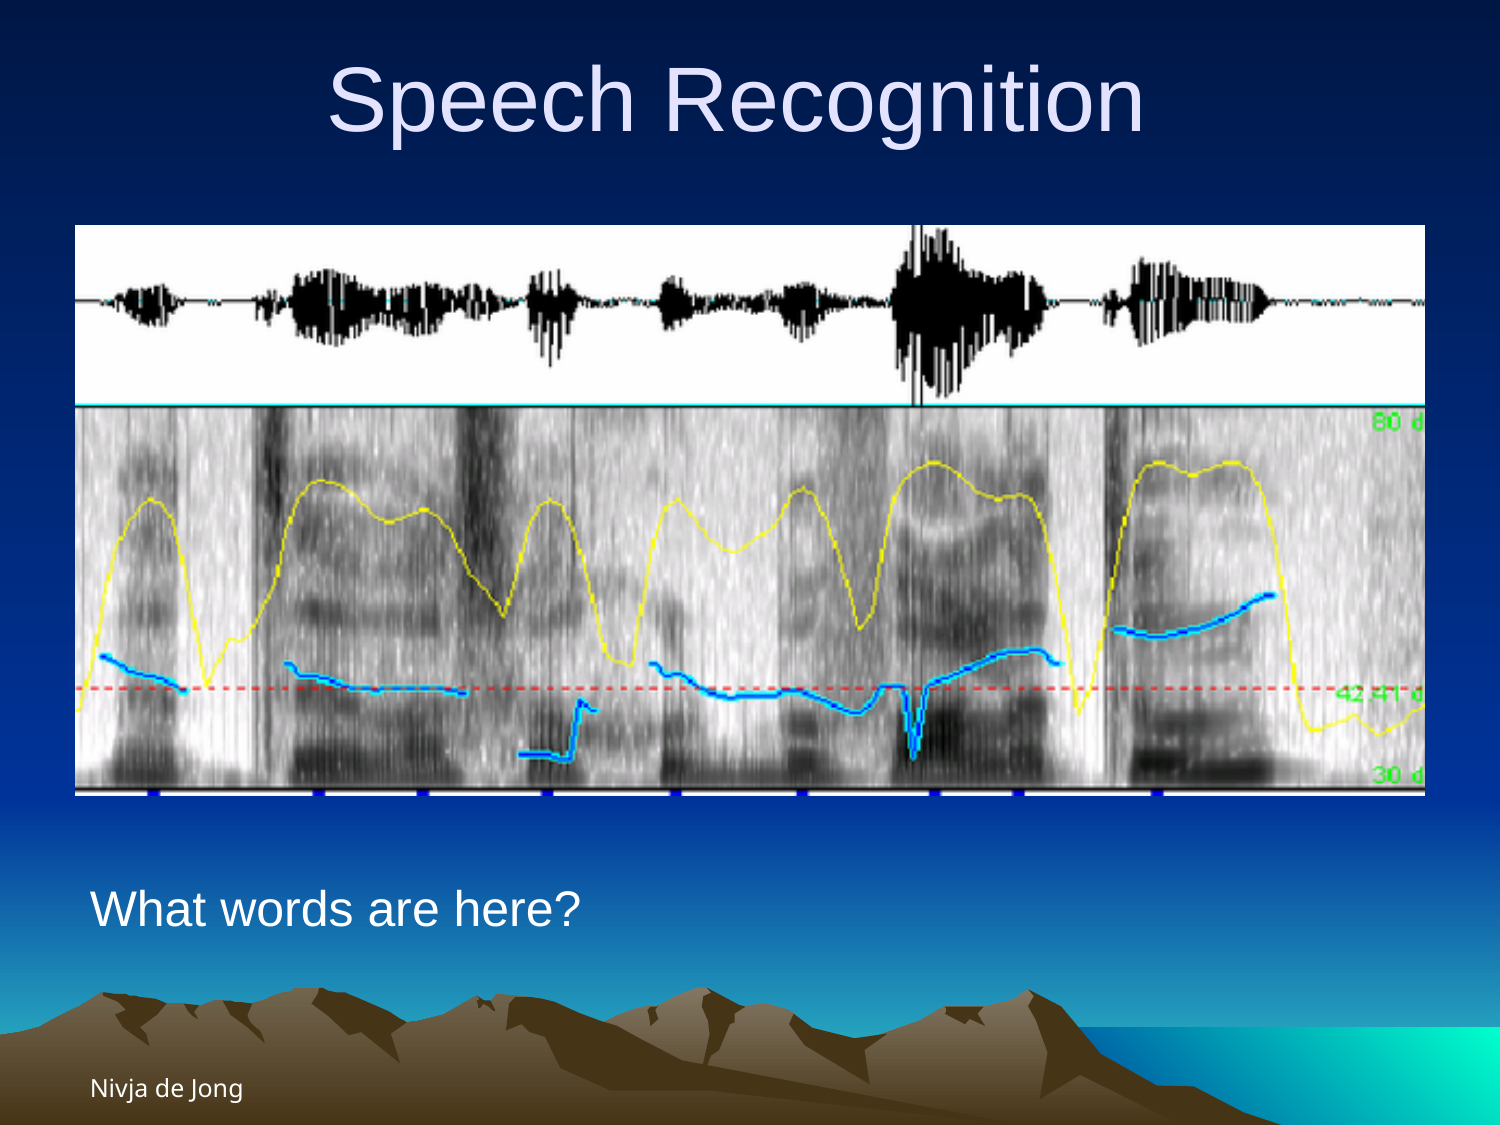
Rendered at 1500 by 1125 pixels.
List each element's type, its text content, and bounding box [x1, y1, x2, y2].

picture [74, 225, 1426, 796]
text_box Nivja de Jong [74, 1064, 825, 1110]
title Speech Recognition [74, 0, 1426, 189]
text_box What words are here? [75, 868, 639, 944]
